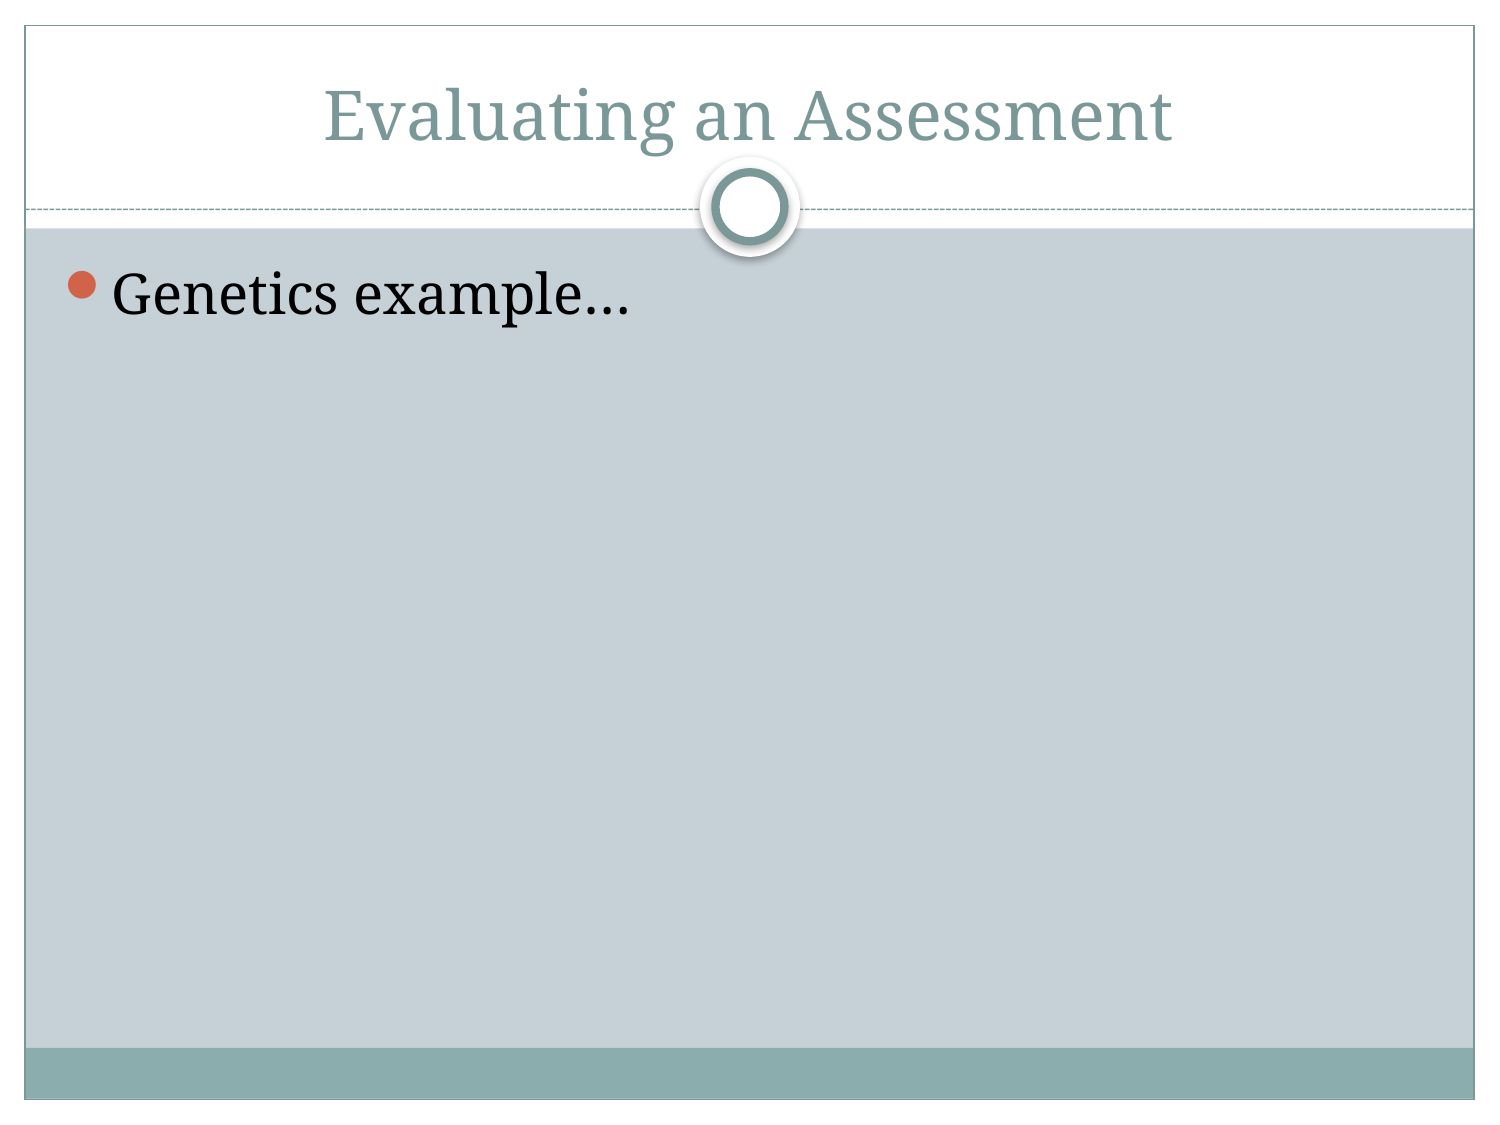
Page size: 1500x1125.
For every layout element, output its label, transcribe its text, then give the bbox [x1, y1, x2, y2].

title Evaluating an Assessment [49, 37, 1450, 162]
list Genetics example… [49, 250, 1445, 1001]
